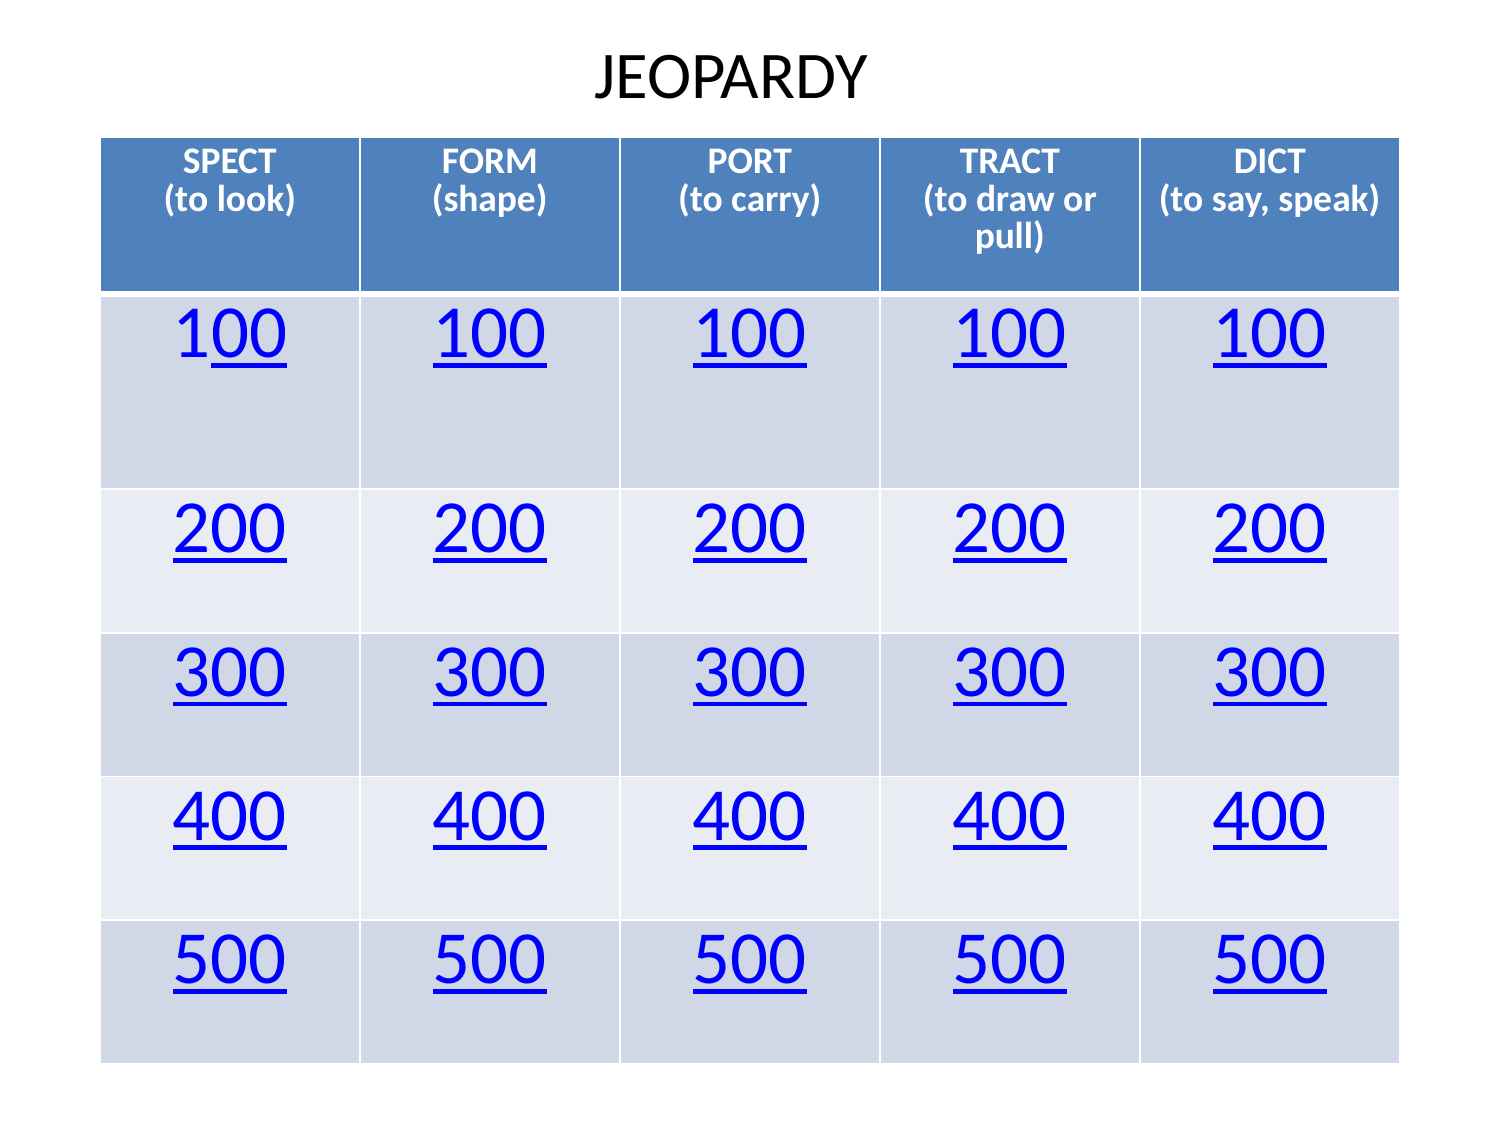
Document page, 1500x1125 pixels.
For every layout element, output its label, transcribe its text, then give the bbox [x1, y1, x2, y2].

table_cell 300 [361, 634, 619, 776]
table_cell 100 [361, 297, 619, 488]
table_cell 400 [361, 777, 619, 919]
table_cell 200 [621, 490, 879, 632]
table_cell 300 [1141, 634, 1399, 776]
text_box JEOPARDY [337, 24, 1125, 120]
table_cell 100 [101, 297, 359, 488]
table_cell 400 [621, 777, 879, 919]
table_header FORM (shape) [361, 138, 619, 291]
table_cell 200 [361, 490, 619, 632]
table_header TRACT (to draw or pull) [881, 138, 1139, 291]
table_cell 400 [1141, 777, 1399, 919]
table_cell 300 [621, 634, 879, 776]
table_cell 500 [361, 921, 619, 1063]
table_cell 100 [881, 297, 1139, 488]
table_cell 300 [881, 634, 1139, 776]
table_cell 500 [881, 921, 1139, 1063]
table_cell 400 [881, 777, 1139, 919]
table_header DICT (to say, speak) [1141, 138, 1399, 291]
table_cell 200 [101, 490, 359, 632]
table_cell 500 [1141, 921, 1399, 1063]
table_cell 400 [101, 777, 359, 919]
table_header SPECT (to look) [101, 138, 359, 291]
table_cell 100 [1141, 297, 1399, 488]
table_cell 500 [101, 921, 359, 1063]
table_cell 200 [1141, 490, 1399, 632]
table_header PORT (to carry) [621, 138, 879, 291]
table_cell 100 [621, 297, 879, 488]
table_cell 500 [621, 921, 879, 1063]
table_cell 200 [881, 490, 1139, 632]
table_cell 300 [101, 634, 359, 776]
